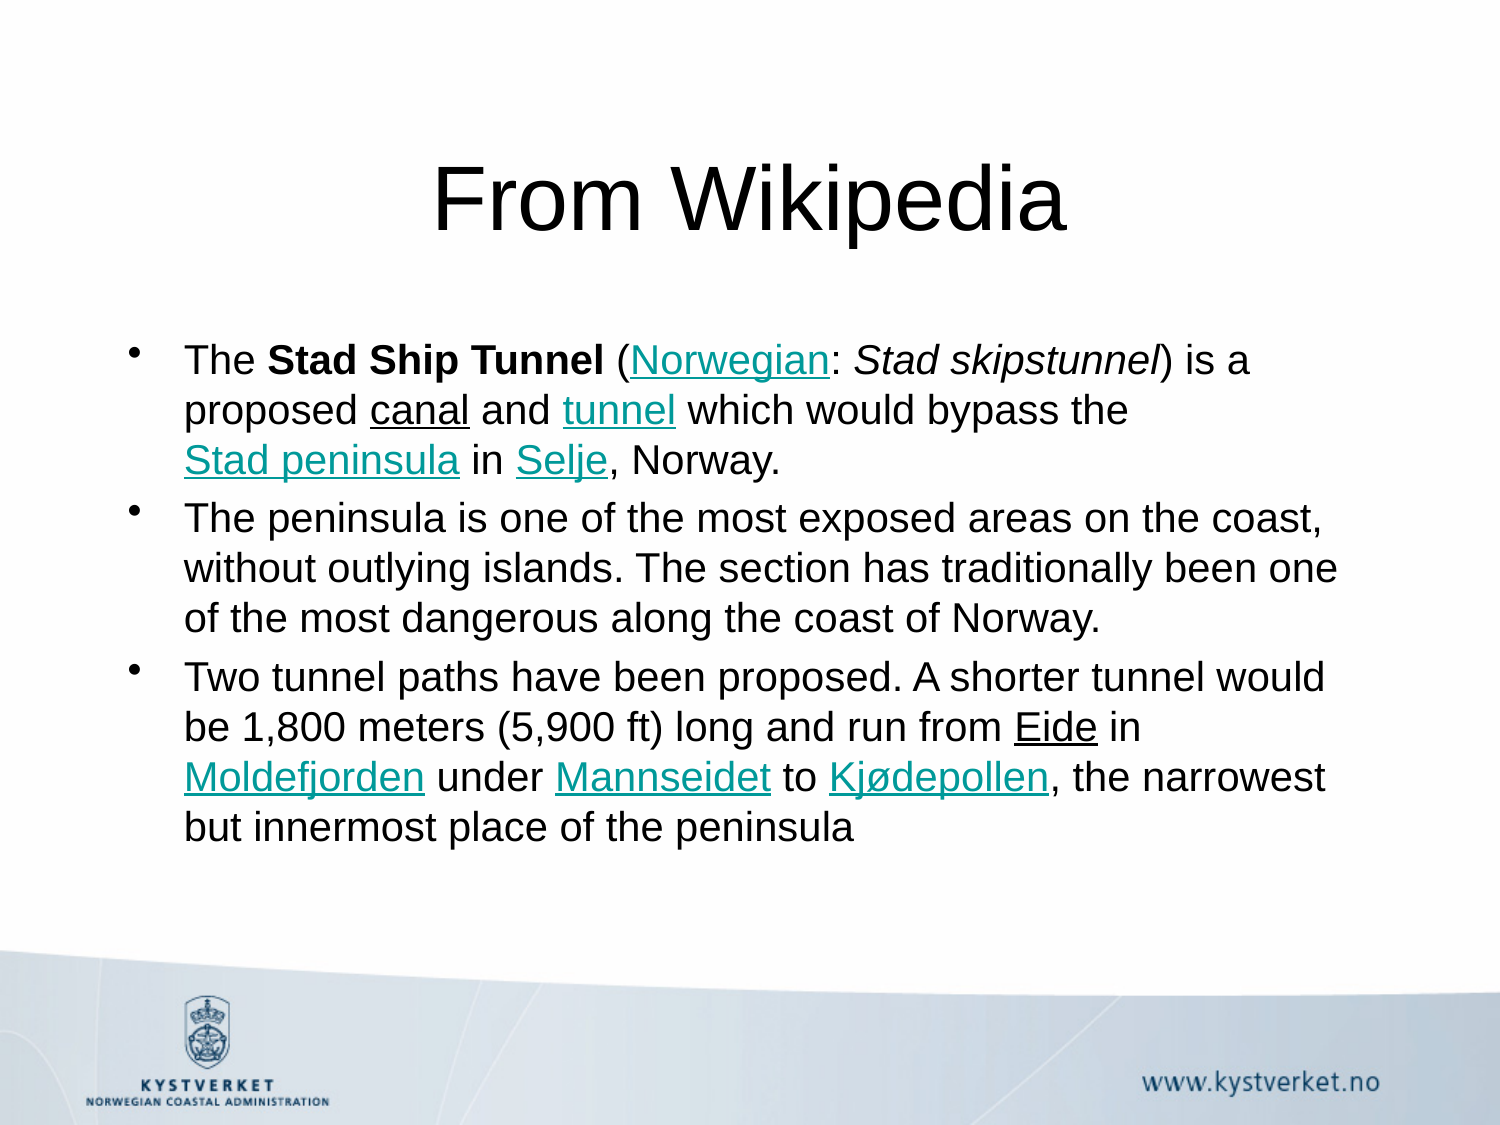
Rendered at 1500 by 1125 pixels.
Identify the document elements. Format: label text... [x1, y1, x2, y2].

picture [0, 0, 1500, 1125]
title From Wikipedia [112, 99, 1388, 288]
list The Stad Ship Tunnel (Norwegian: Stad skipstunnel) is a proposed canal and tunnel which would bypass the Stad peninsula in Selje, Norway. The peninsula is one of the most exposed areas on the coast, without outlying islands. The section has traditionally been one of the most dangerous along the coast of Norway. Two tunnel paths have been proposed. A shorter tunnel would be 1,800 meters (5,900 ft) long and run from Eide in Moldefjorden under Mannseidet to Kjødepollen, the narrowest but innermost place of the peninsula [112, 324, 1388, 1001]
